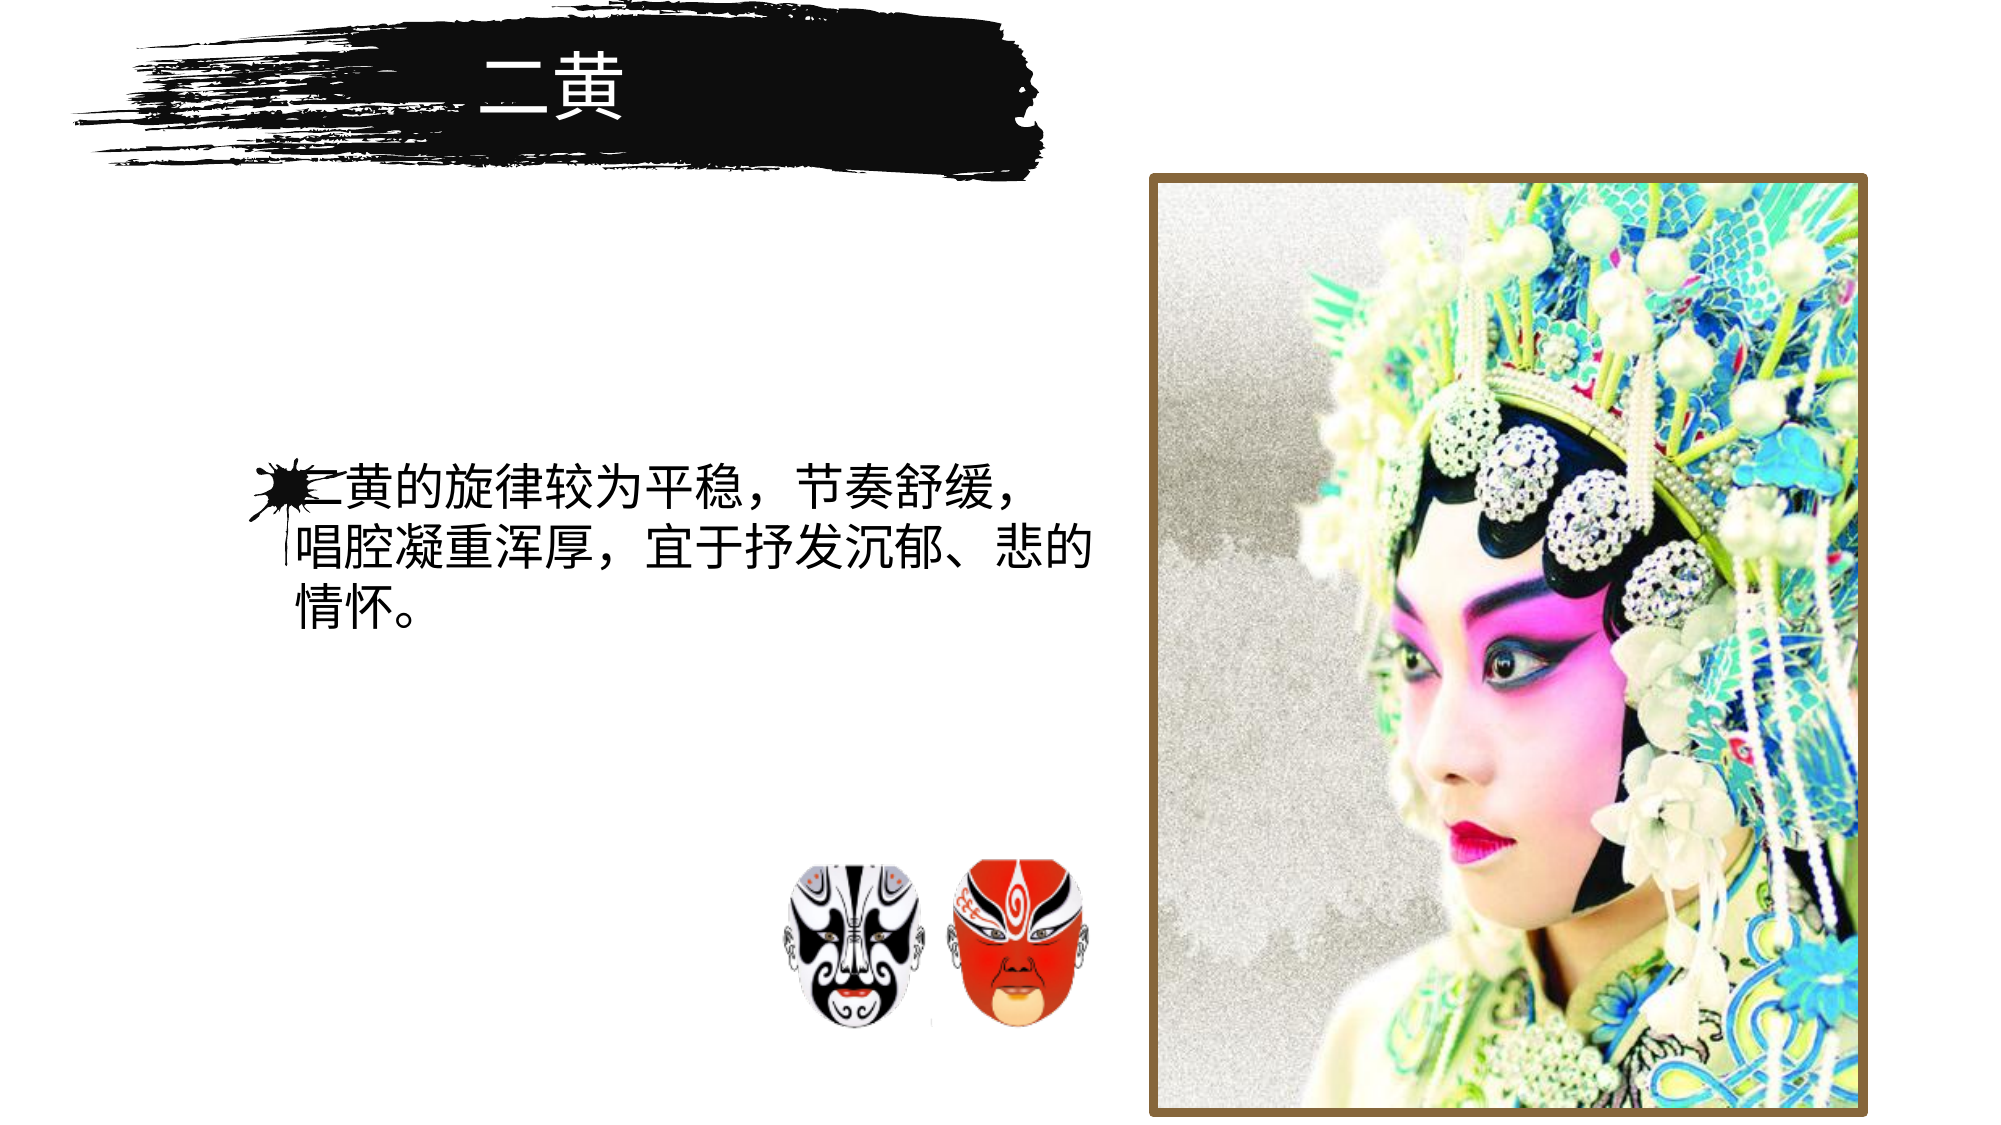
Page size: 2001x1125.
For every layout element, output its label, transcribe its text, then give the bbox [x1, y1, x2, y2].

text_box [70, 0, 1046, 182]
title 二黄 [461, 41, 1136, 141]
text_box [248, 457, 348, 567]
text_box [772, 841, 1110, 1033]
picture [1158, 182, 1859, 1108]
text_box 二黄的旋律较为平稳，节奏舒缓， 唱腔凝重浑厚，宜于抒发沉郁、悲的 情怀。 [222, 448, 1149, 644]
